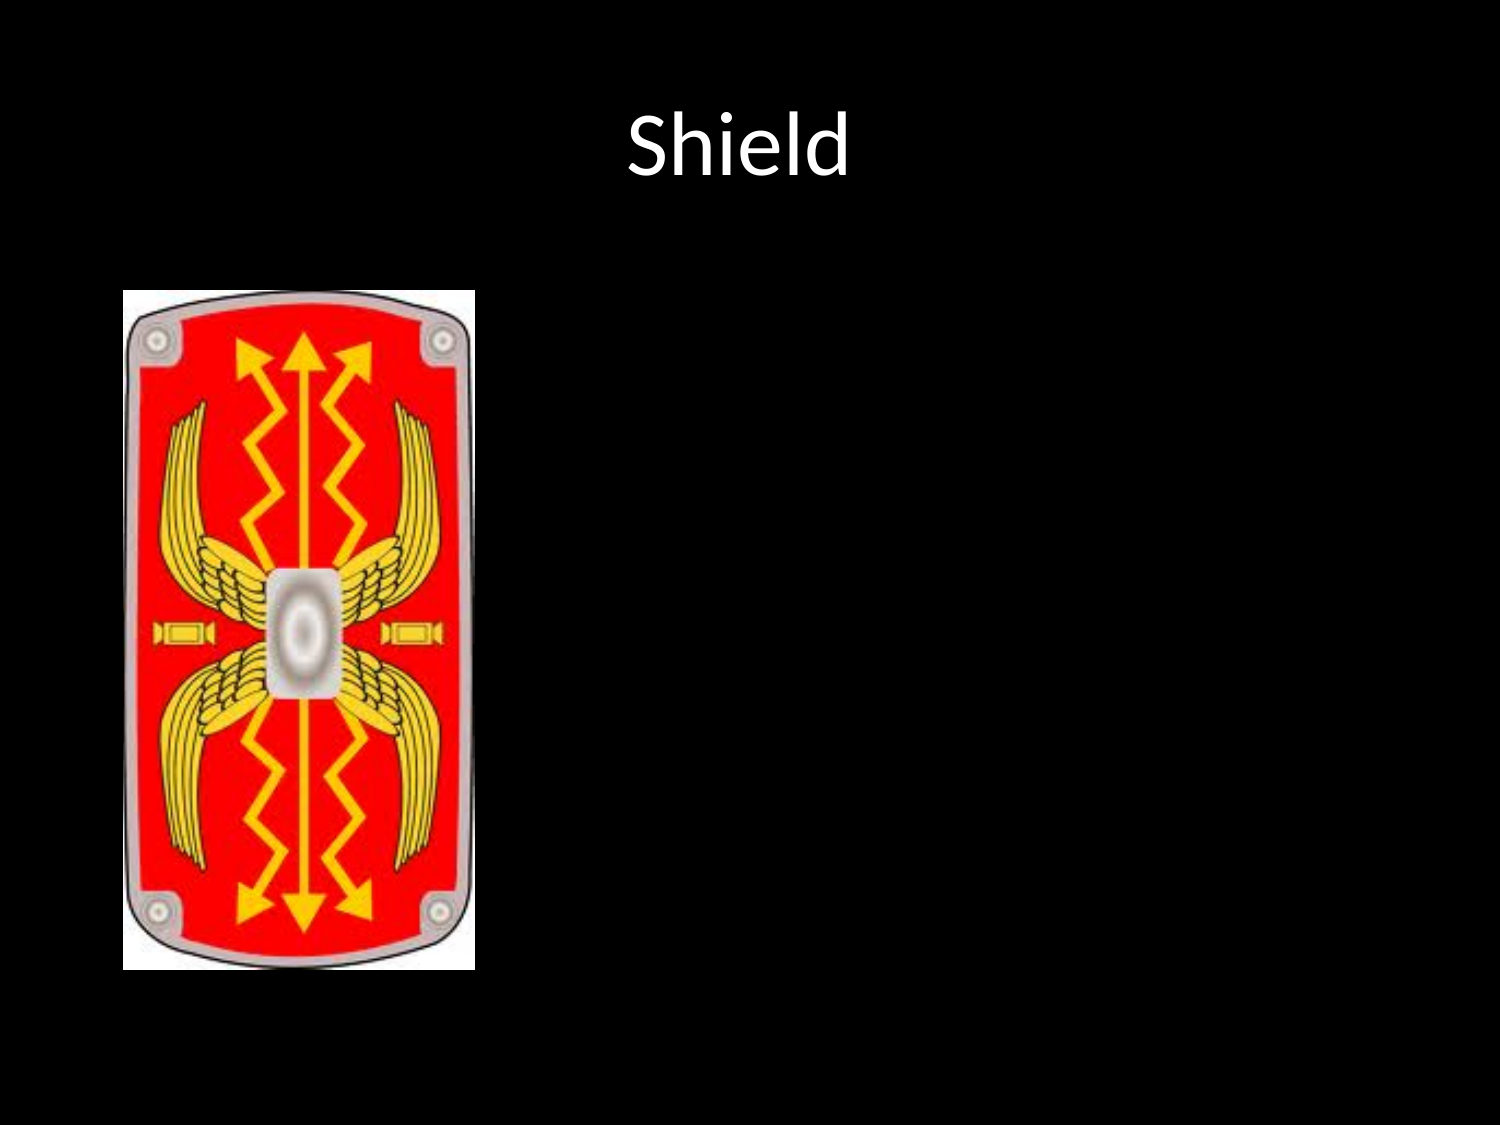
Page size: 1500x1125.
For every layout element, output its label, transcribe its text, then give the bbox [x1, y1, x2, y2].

title Shield [75, 45, 1425, 233]
picture [123, 290, 475, 970]
